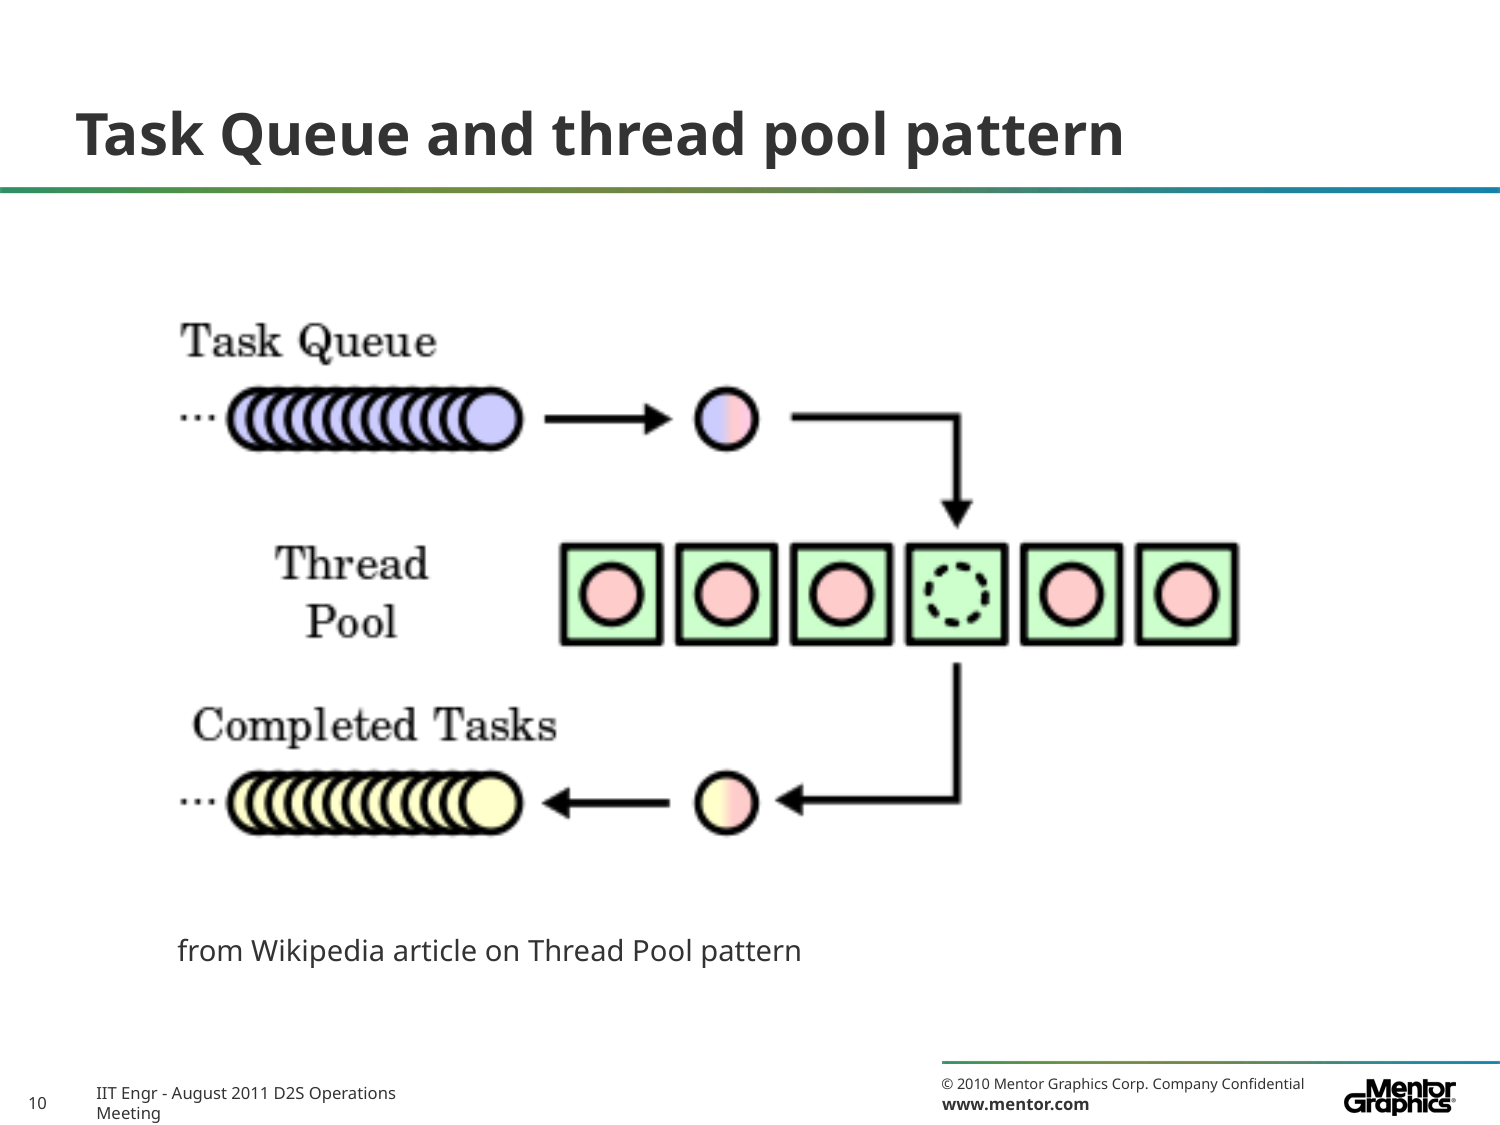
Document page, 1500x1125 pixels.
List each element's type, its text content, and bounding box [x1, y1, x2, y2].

title Task Queue and thread pool pattern [0, 0, 1500, 176]
text_box from Wikipedia article on Thread Pool pattern [162, 924, 1288, 975]
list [162, 299, 1274, 876]
footer IIT Engr - August 2011 D2S Operations Meeting [80, 1074, 469, 1111]
picture [0, 176, 1500, 1125]
